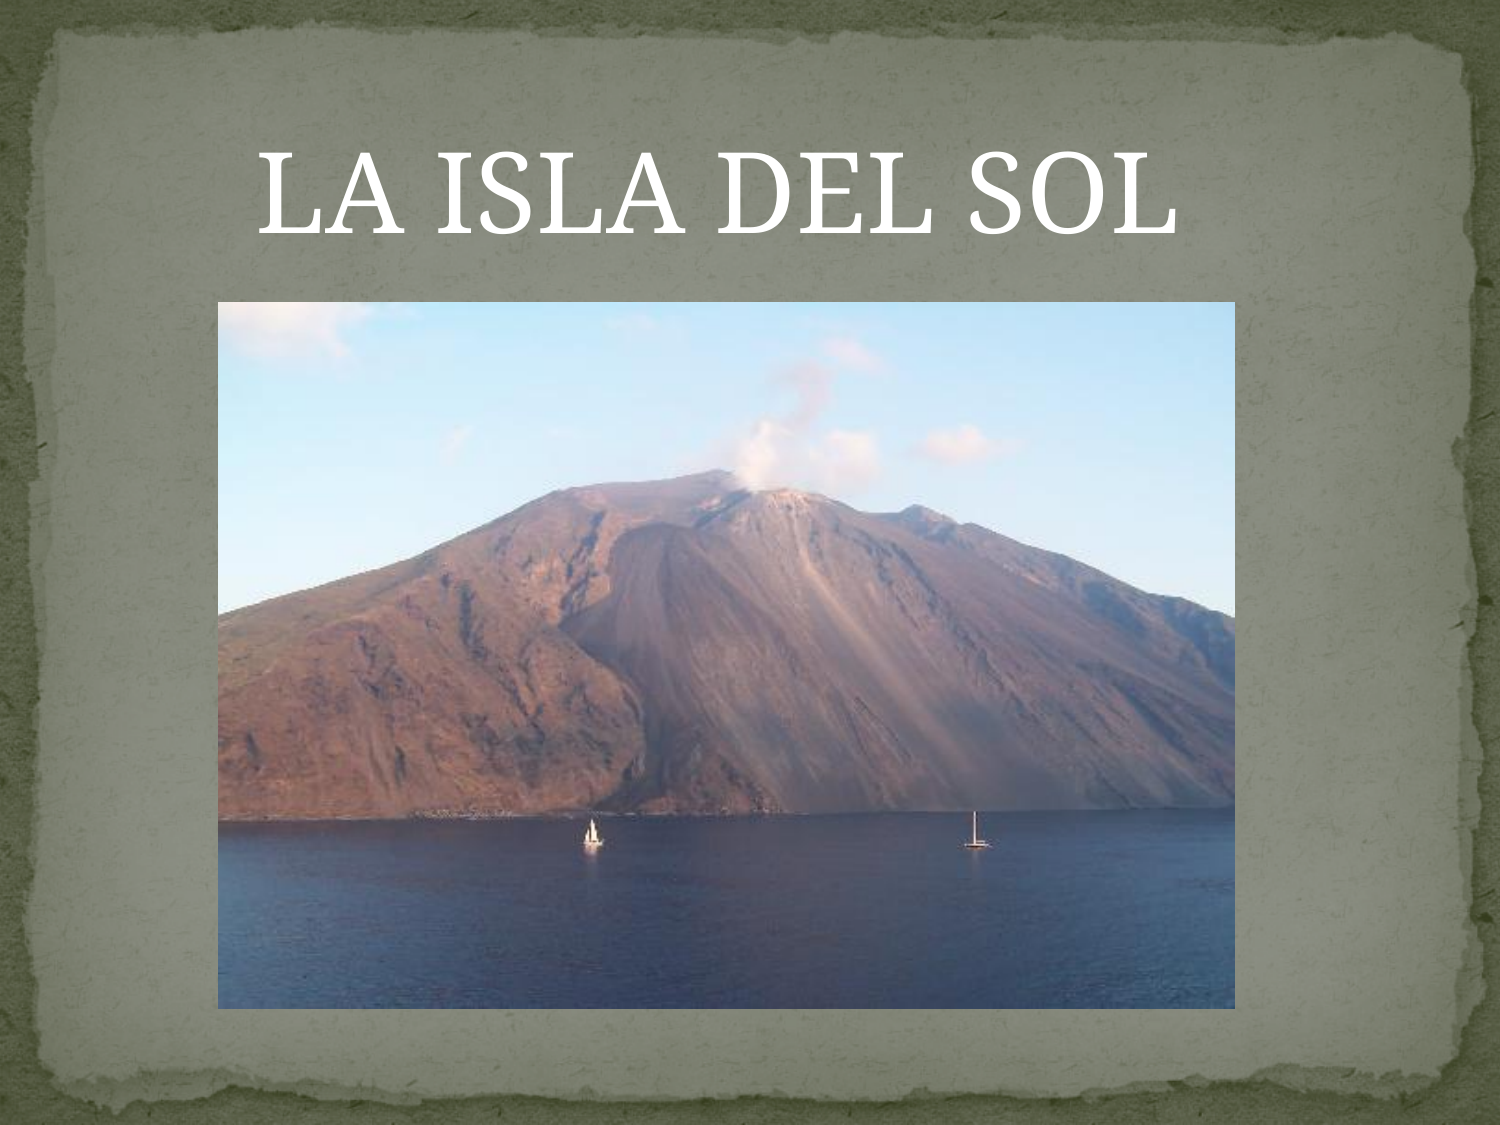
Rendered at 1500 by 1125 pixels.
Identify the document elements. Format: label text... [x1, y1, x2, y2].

text_box LA ISLA DEL SOL [123, 113, 1400, 264]
picture [218, 302, 1235, 1009]
